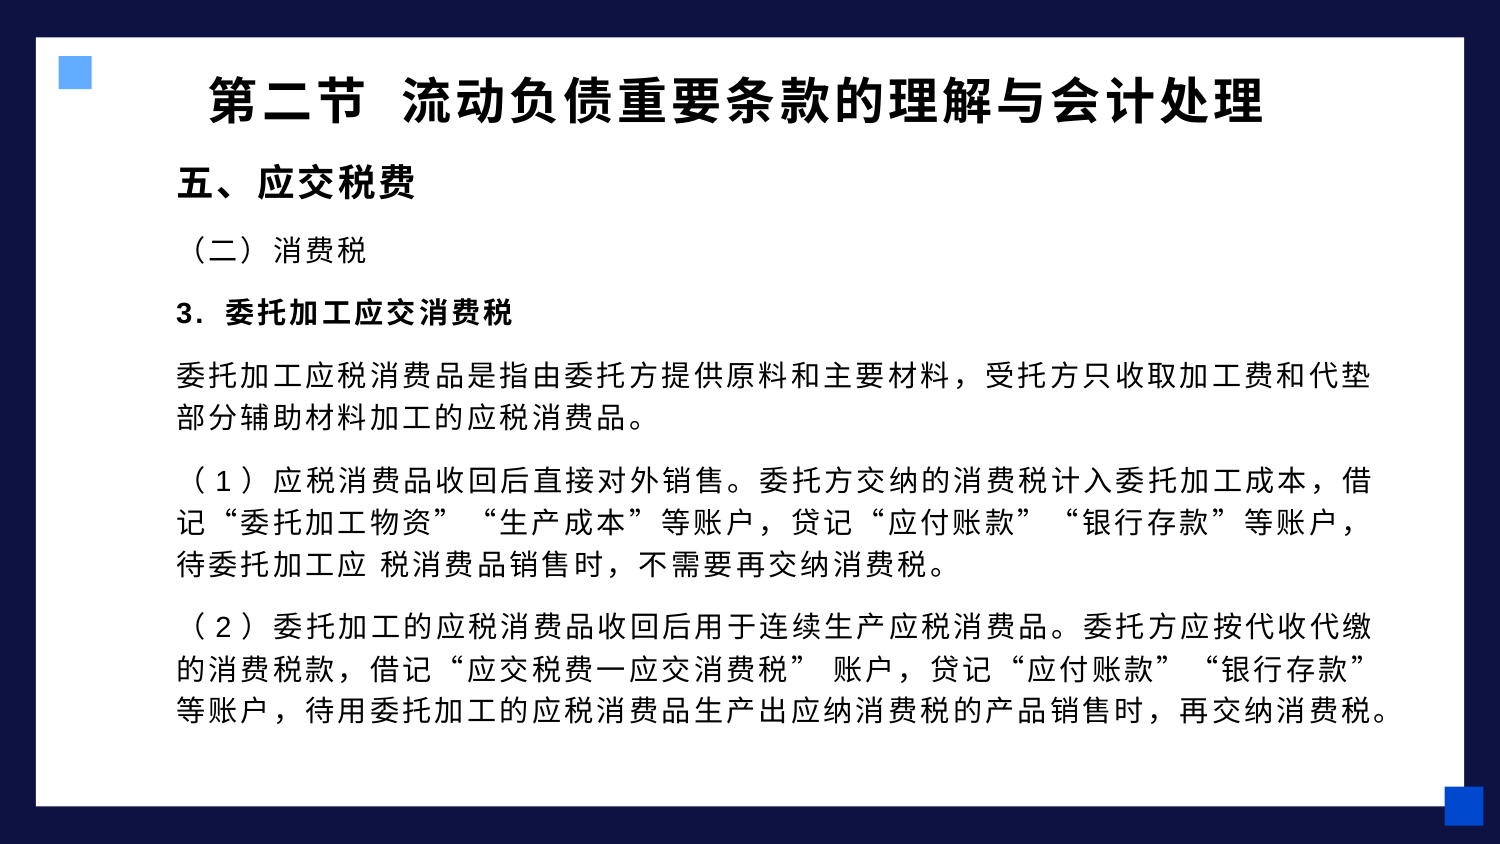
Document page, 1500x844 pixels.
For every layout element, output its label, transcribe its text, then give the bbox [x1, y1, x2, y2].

list 五、应交税费 （二）消费税 3. 委托加工应交消费税 委托加工应税消费品是指由委托方提供原料和主要材料，受托方只收取加工费和代垫部分辅助材料加工的应税消费品。 （1）应税消费品收回后直接对外销售。委托方交纳的消费税计入委托加工成本，借记“委托加工物资”“生产成本”等账户，贷记“应付账款”“银行存款”等账户，待委托加工应 税消费品销售时，不需要再交纳消费税。 （2）委托加工的应税消费品收回后用于连续生产应税消费品。委托方应按代收代缴的消费税款，借记“应交税费一应交消费税” 账户，贷记“应付账款”“银行存款”等账户，待用委托加工的应税消费品生产出应纳消费税的产品销售时，再交纳消费税。 [159, 150, 1416, 575]
title 第二节 流动负债重要条款的理解与会计处理 [141, 48, 1327, 138]
